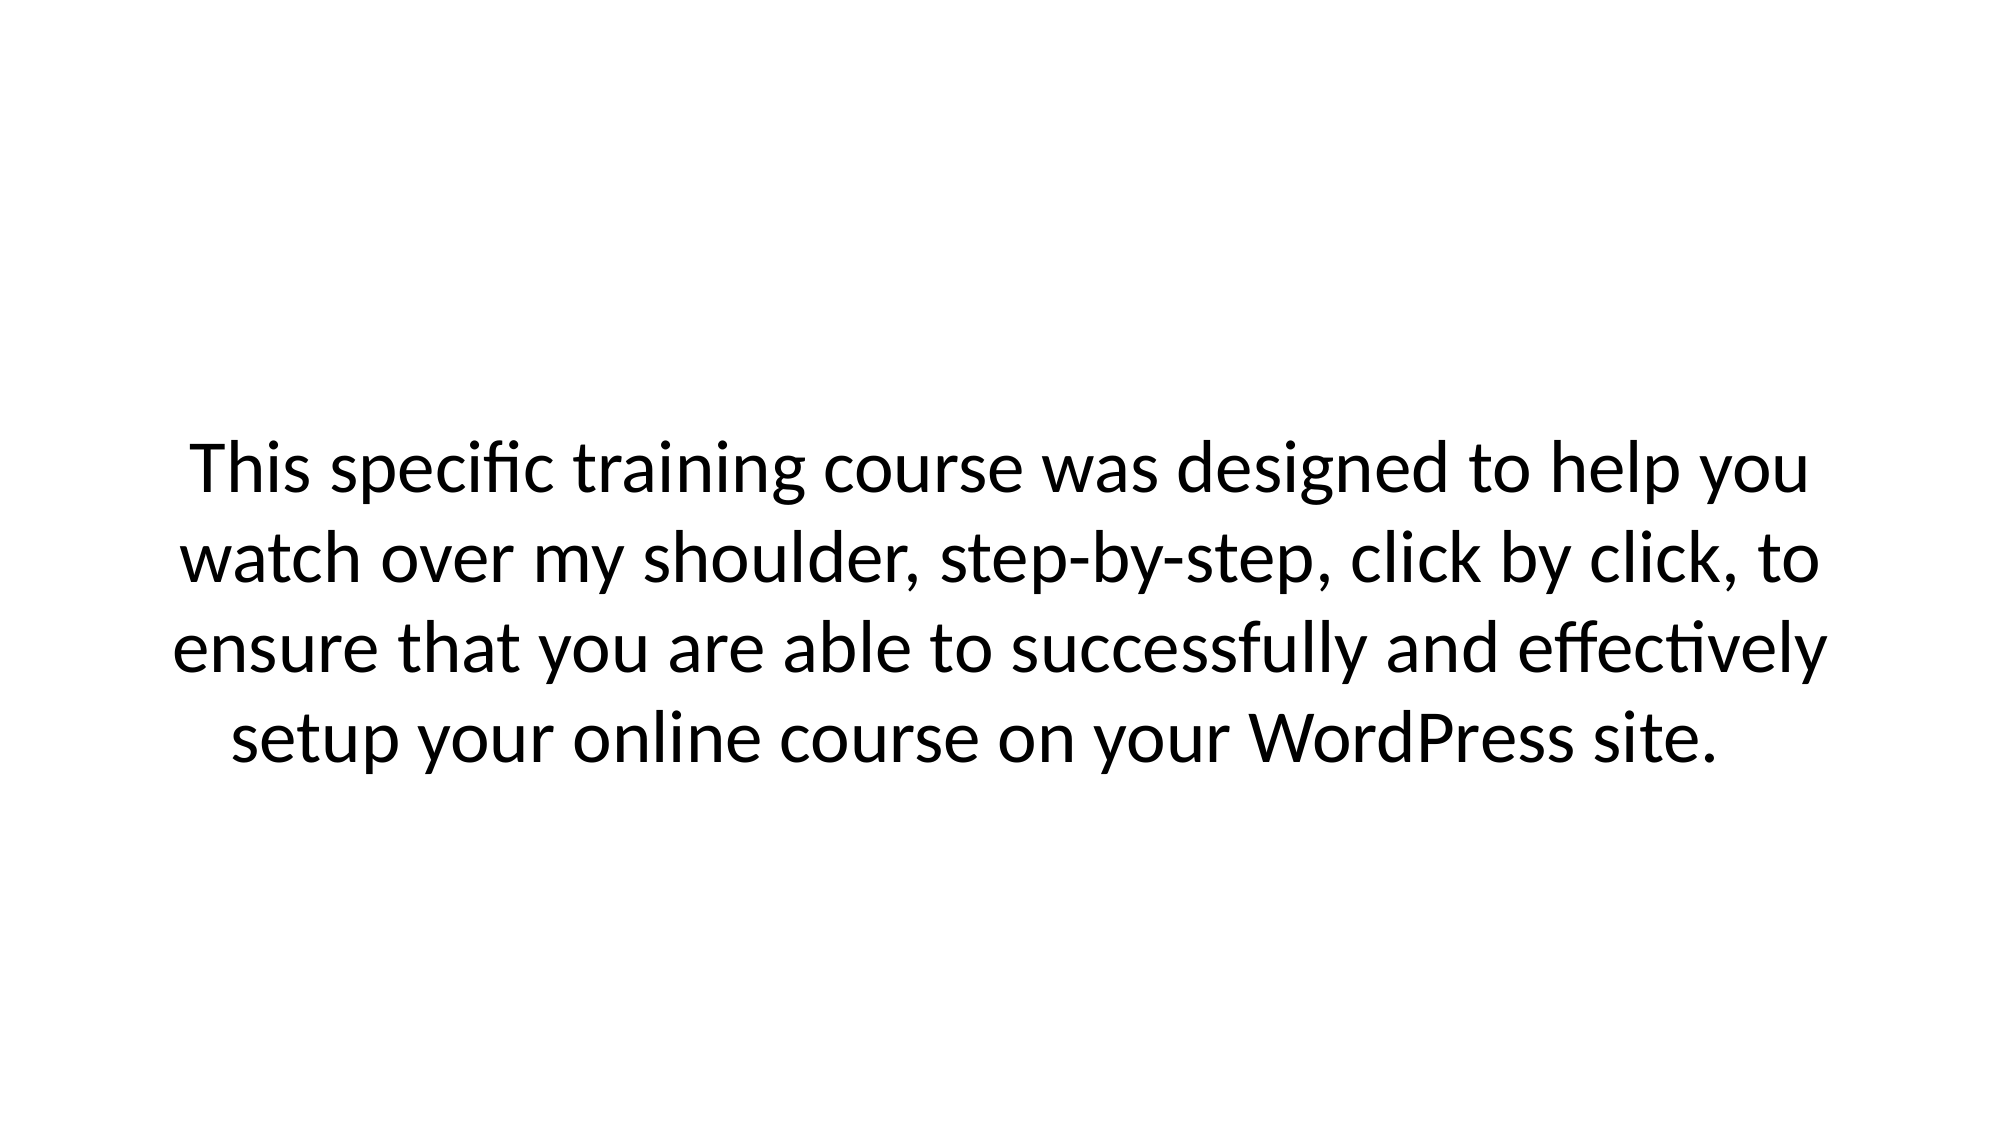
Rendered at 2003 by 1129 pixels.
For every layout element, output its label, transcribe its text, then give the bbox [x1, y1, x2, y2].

title This specific training course was designed to help you watch over my shoulder, step-by-step, click by click, to ensure that you are able to successfully and effectively setup your online course on your WordPress site. [150, 350, 1853, 844]
